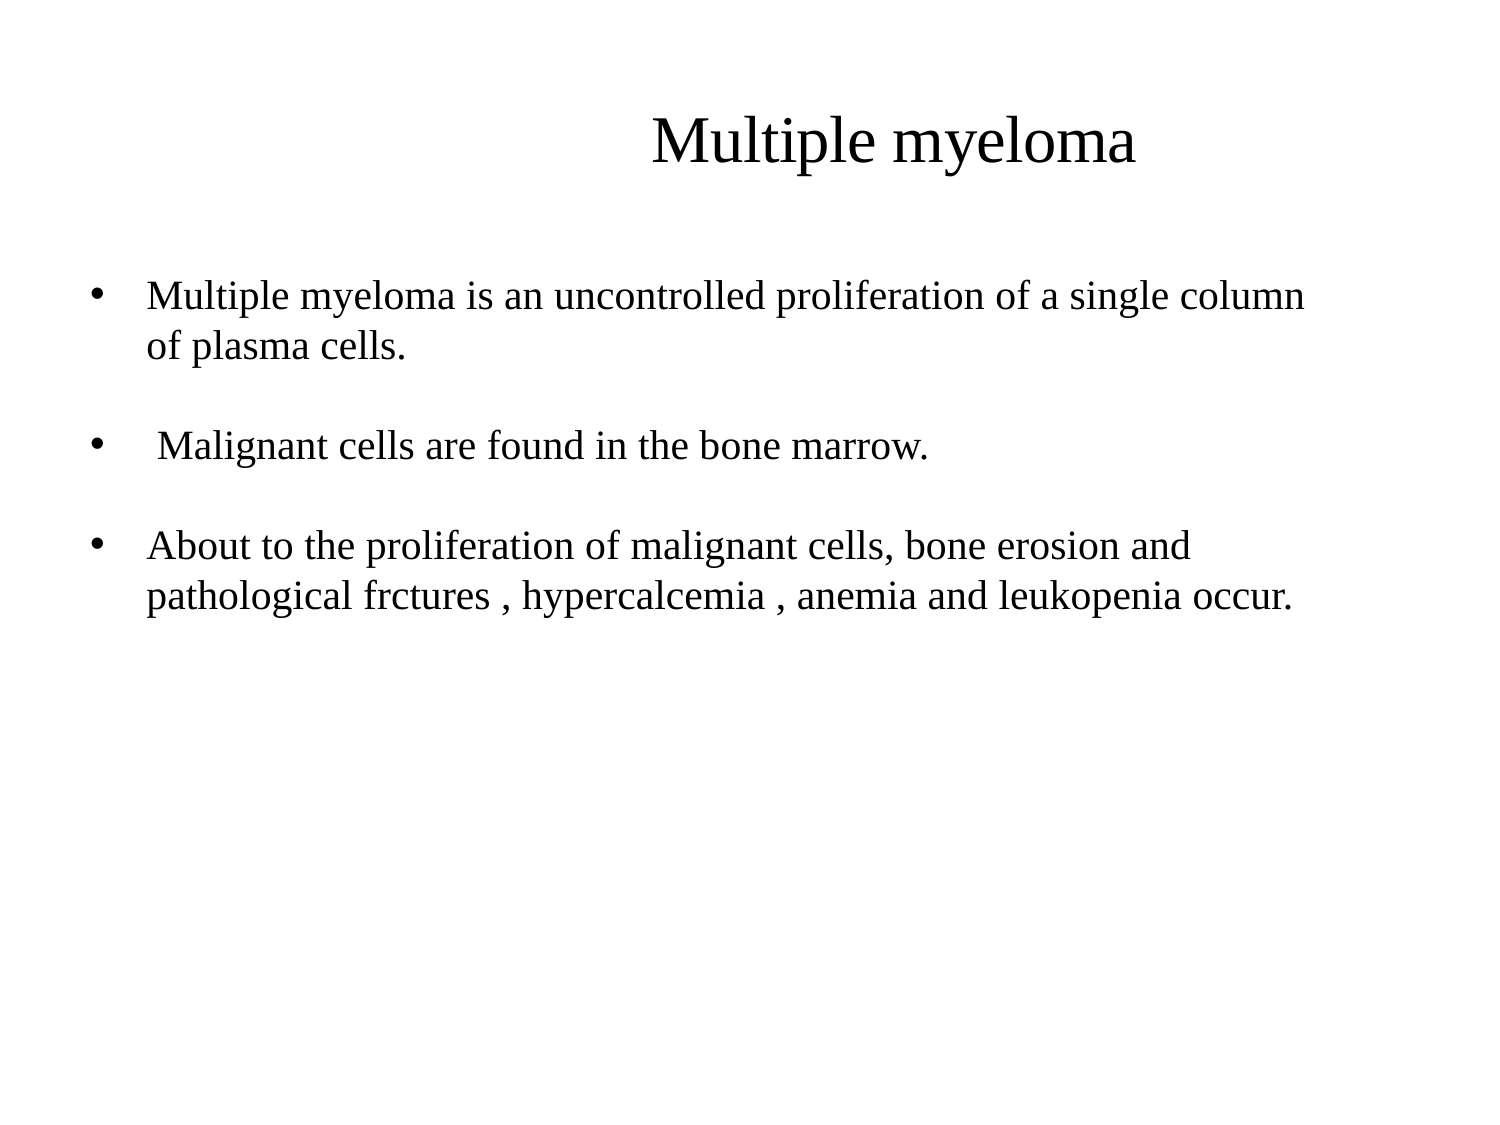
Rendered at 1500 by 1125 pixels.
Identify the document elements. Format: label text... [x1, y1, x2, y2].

title Мultiple myeloma [75, 0, 1425, 230]
text_box Multiple myeloma is an uncontrolled proliferation of a single column of plasma cells. Malignant cells are found in the bone marrow. About to the proliferation of malignant cells, bone erosion and pathological frctures , hypercalcemia , anemia and leukopenia occur. [87, 267, 1340, 619]
